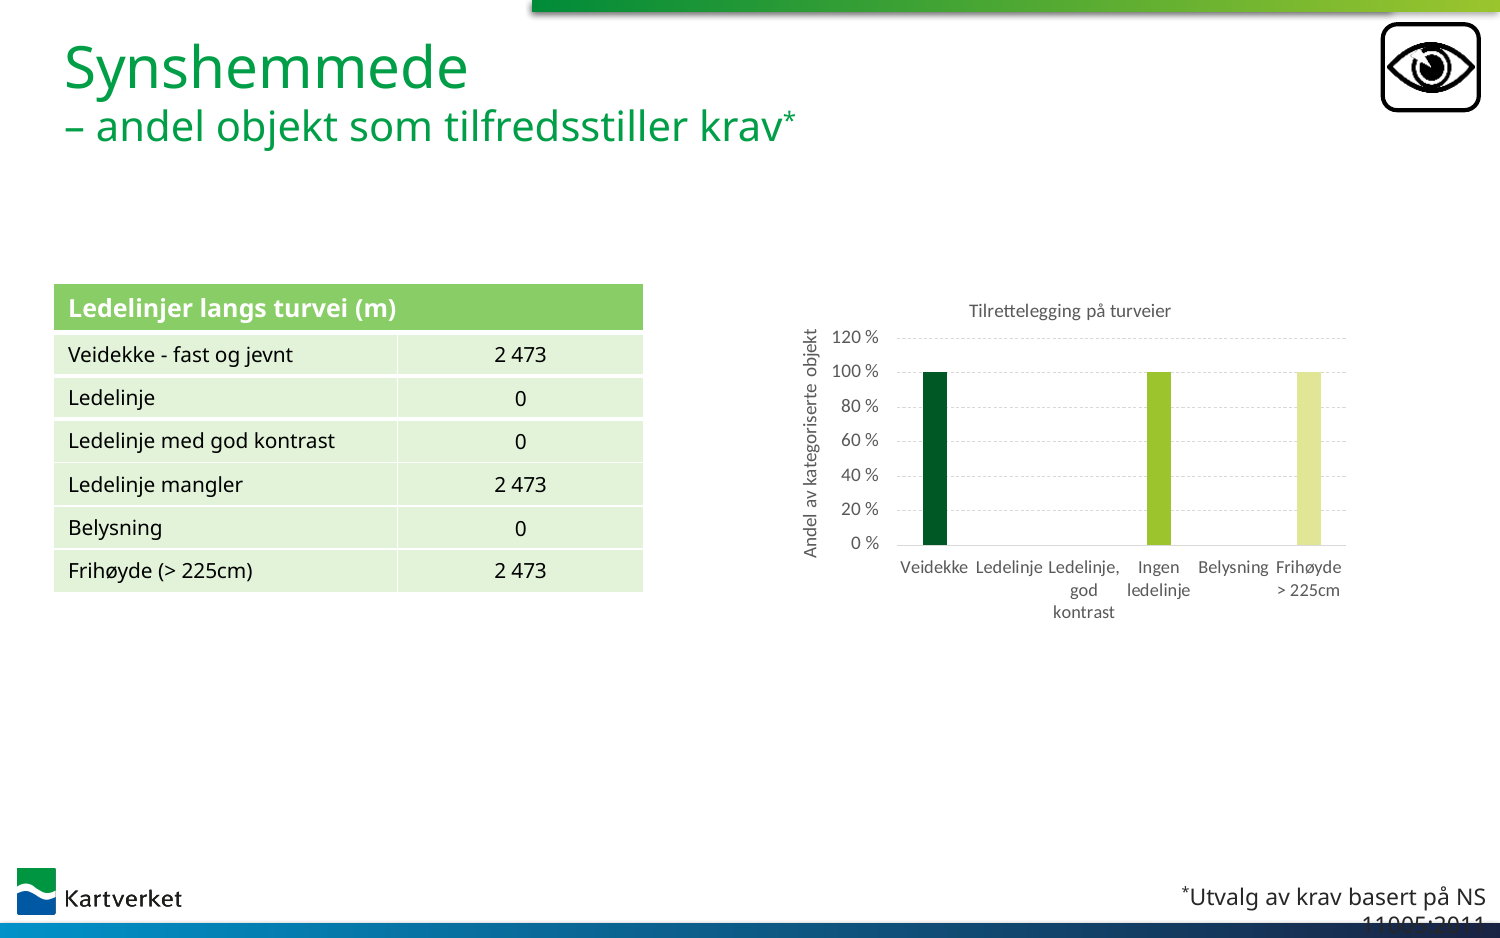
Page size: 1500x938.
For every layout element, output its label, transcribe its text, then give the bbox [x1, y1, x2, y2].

table_cell 0 [398, 507, 643, 548]
table_cell Veidekke - fast og jevnt [54, 335, 397, 374]
table_cell 2 473 [398, 463, 643, 505]
text_box *Utvalg av krav basert på NS 11005:2011 [1068, 873, 1500, 938]
picture [791, 291, 1349, 630]
table_cell 0 [398, 421, 643, 462]
table_cell Ledelinje mangler [54, 463, 397, 505]
table_cell Ledelinje med god kontrast [54, 421, 397, 462]
table_cell 0 [398, 378, 643, 417]
table_cell 2 473 [398, 550, 643, 592]
table_cell Frihøyde (> 225cm) [54, 550, 397, 592]
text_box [1382, 24, 1480, 111]
table_cell 2 473 [398, 335, 643, 374]
text_box Synshemmede – andel objekt som tilfredsstiller krav* [49, 24, 1431, 158]
table_header Ledelinjer langs turvei (m) [54, 284, 643, 330]
table_cell Ledelinje [54, 378, 397, 417]
table_cell Belysning [54, 507, 397, 548]
